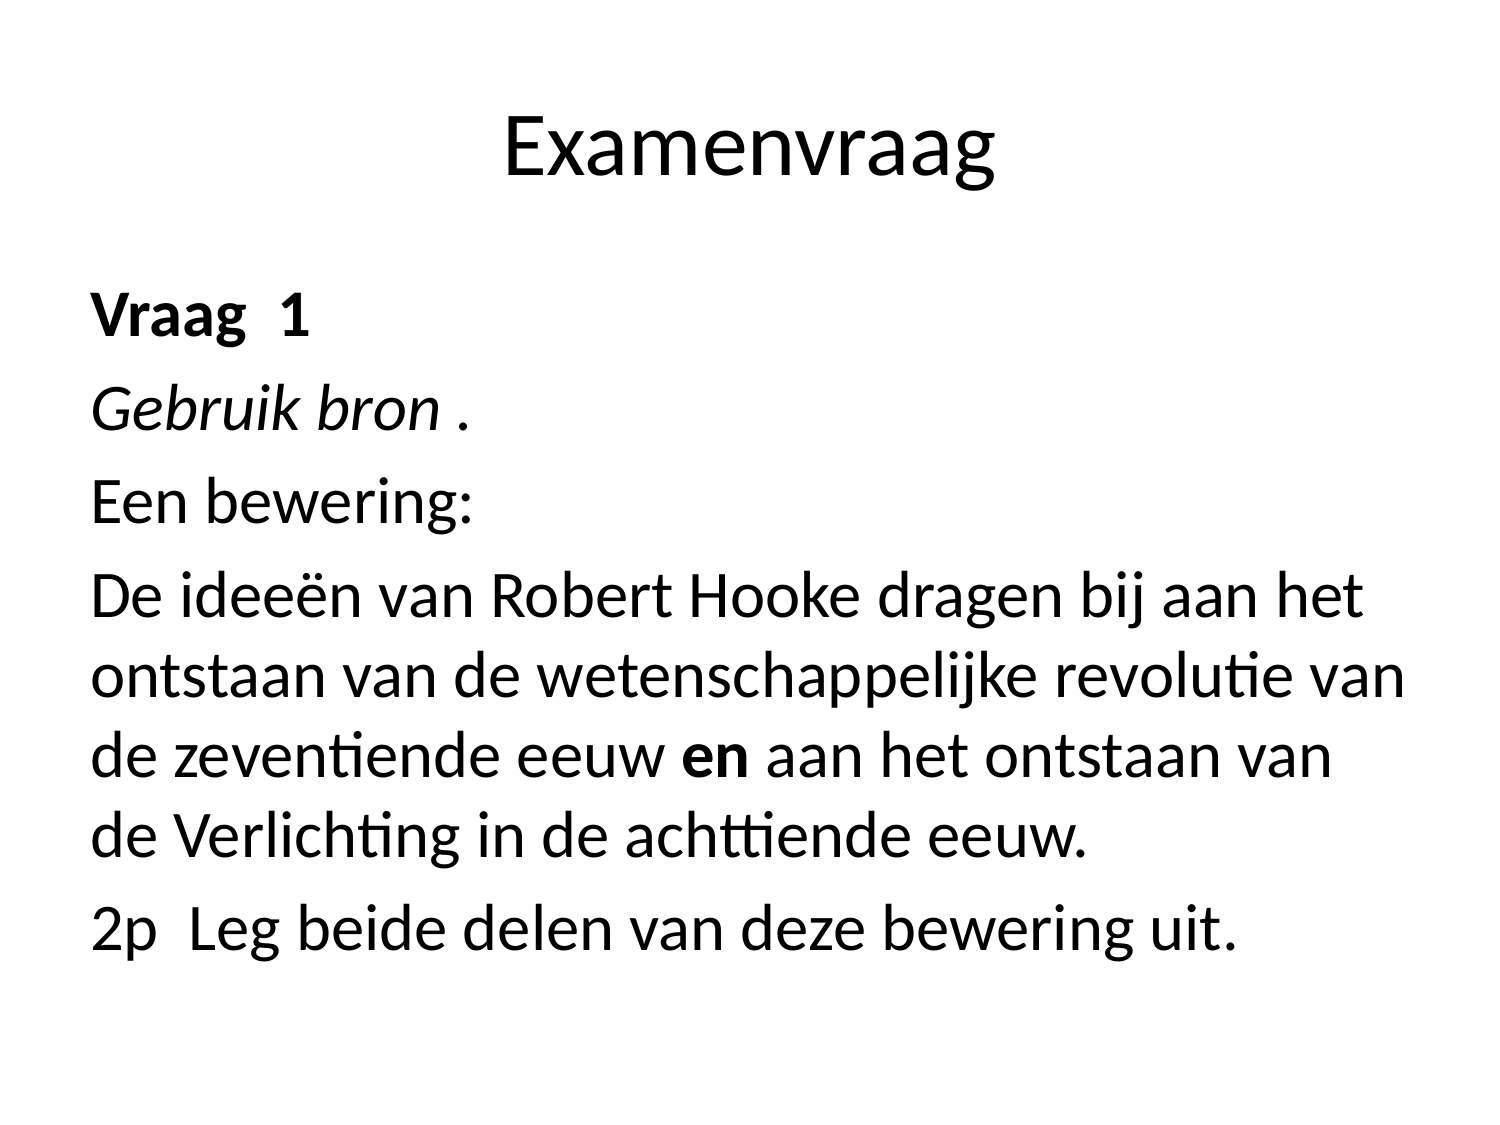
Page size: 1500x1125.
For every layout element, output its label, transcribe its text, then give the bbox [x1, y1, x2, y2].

list Vraag 1 Gebruik bron . Een bewering: De ideeën van Robert Hooke dragen bij aan het ontstaan van de wetenschappelijke revolutie van de zeventiende eeuw en aan het ontstaan van de Verlichting in de achttiende eeuw. 2p Leg beide delen van deze bewering uit. [75, 262, 1425, 1005]
title Examenvraag [75, 45, 1425, 233]
